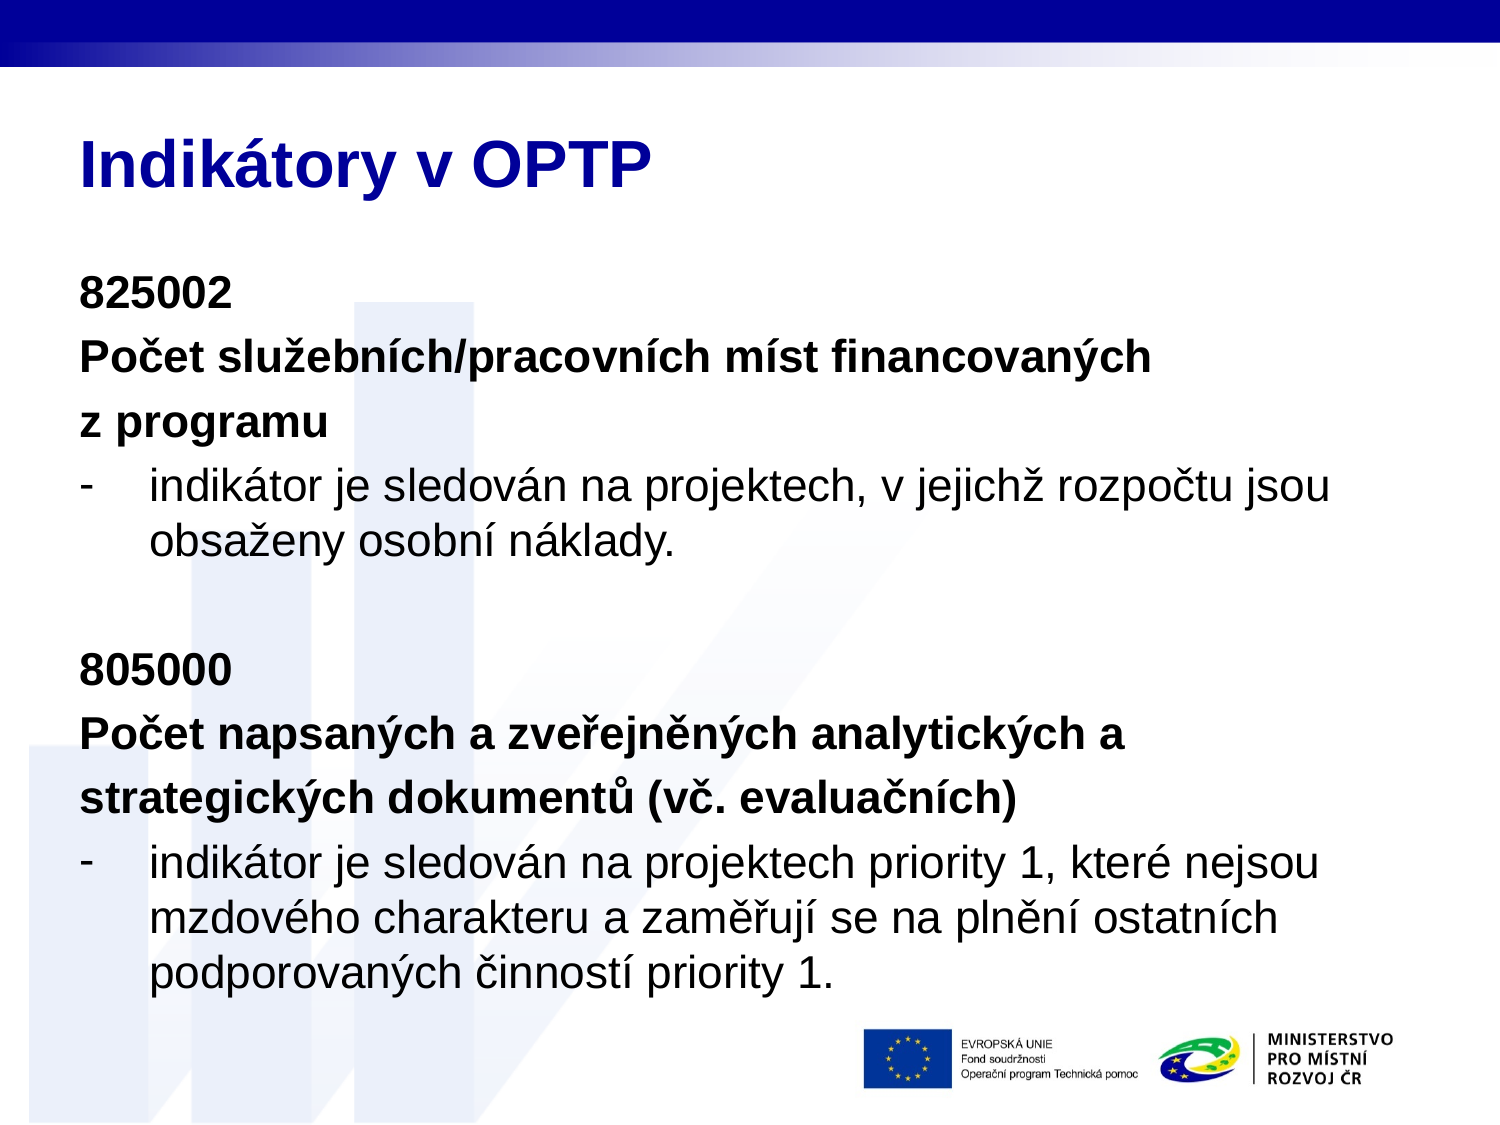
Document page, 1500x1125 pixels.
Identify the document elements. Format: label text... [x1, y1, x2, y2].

list 825002 Počet služebních/pracovních míst financovaných z programu indikátor je sledován na projektech, v jejichž rozpočtu jsou obsaženy osobní náklady. 805000 Počet napsaných a zveřejněných analytických a strategických dokumentů (vč. evaluačních) indikátor je sledován na projektech priority 1, které nejsou mzdového charakteru a zaměřují se na plnění ostatních podporovaných činností priority 1. [64, 255, 1425, 1012]
title Indikátory v OPTP [64, 113, 1425, 197]
picture [29, 302, 1412, 1125]
